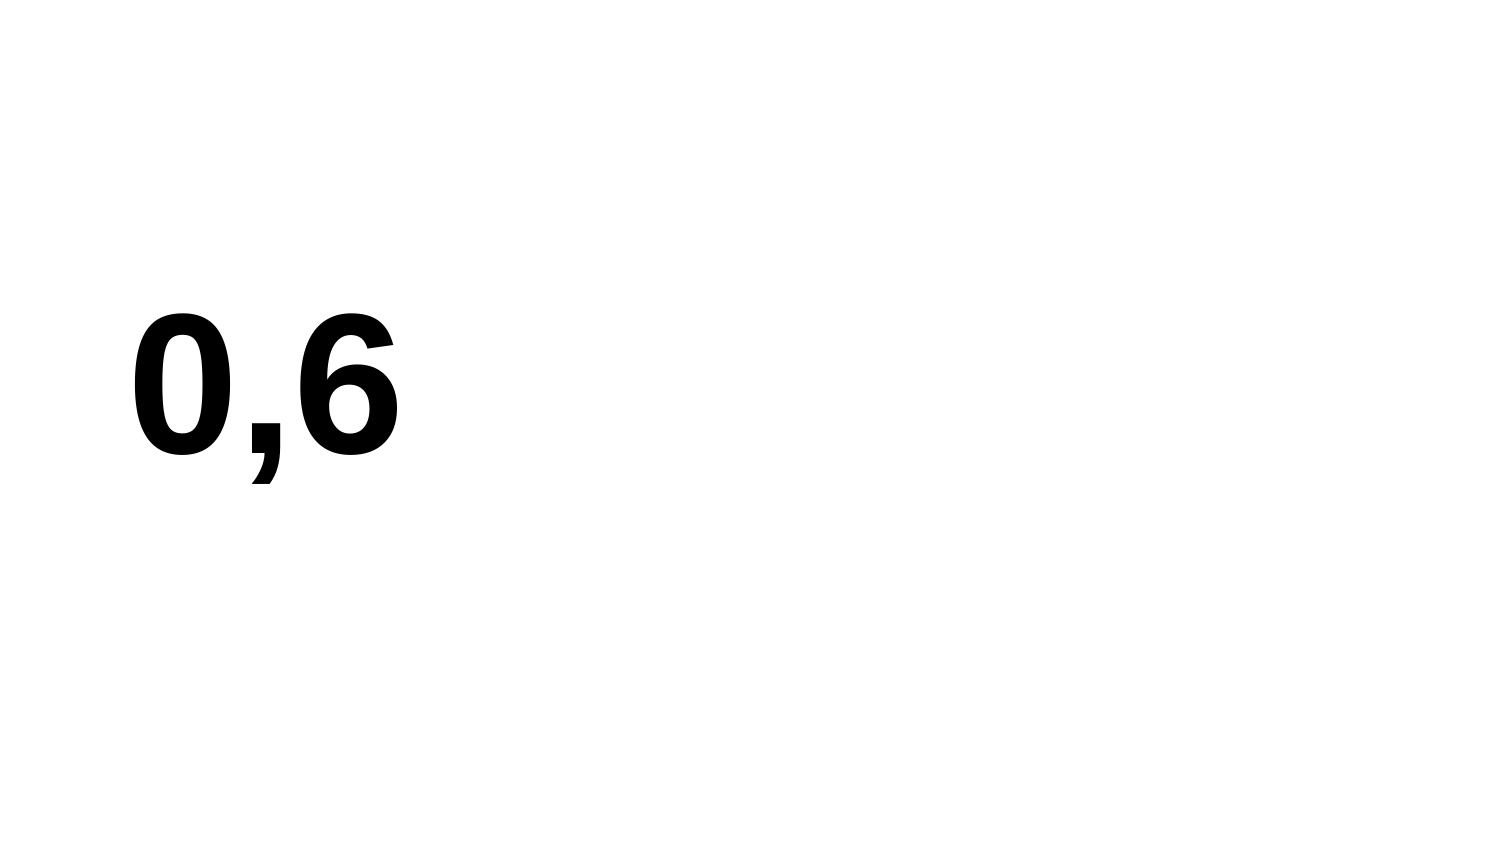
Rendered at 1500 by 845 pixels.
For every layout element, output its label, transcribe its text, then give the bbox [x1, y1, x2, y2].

text_box 0,6 [112, 235, 1388, 509]
